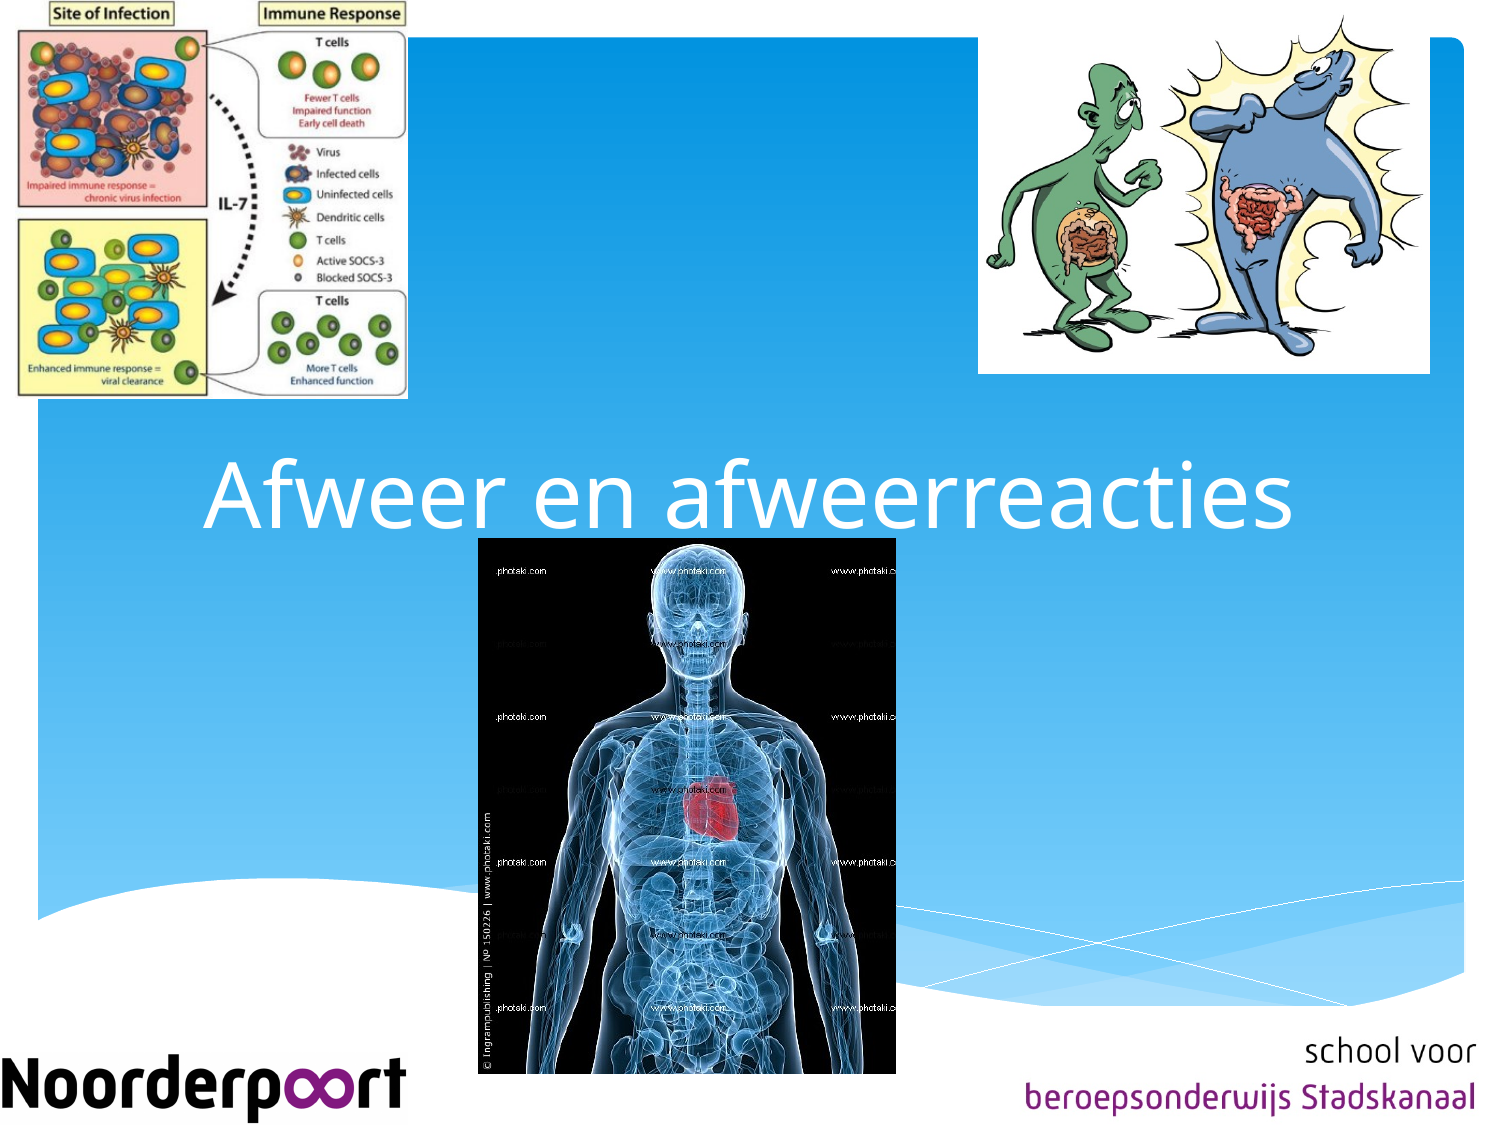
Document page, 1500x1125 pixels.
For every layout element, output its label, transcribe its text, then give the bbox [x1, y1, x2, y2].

picture [14, 0, 408, 400]
picture [0, 1051, 408, 1125]
picture [478, 538, 896, 1074]
picture [977, 0, 1430, 374]
title Afweer en afweerreacties [112, 262, 1388, 555]
picture [997, 1006, 1500, 1125]
